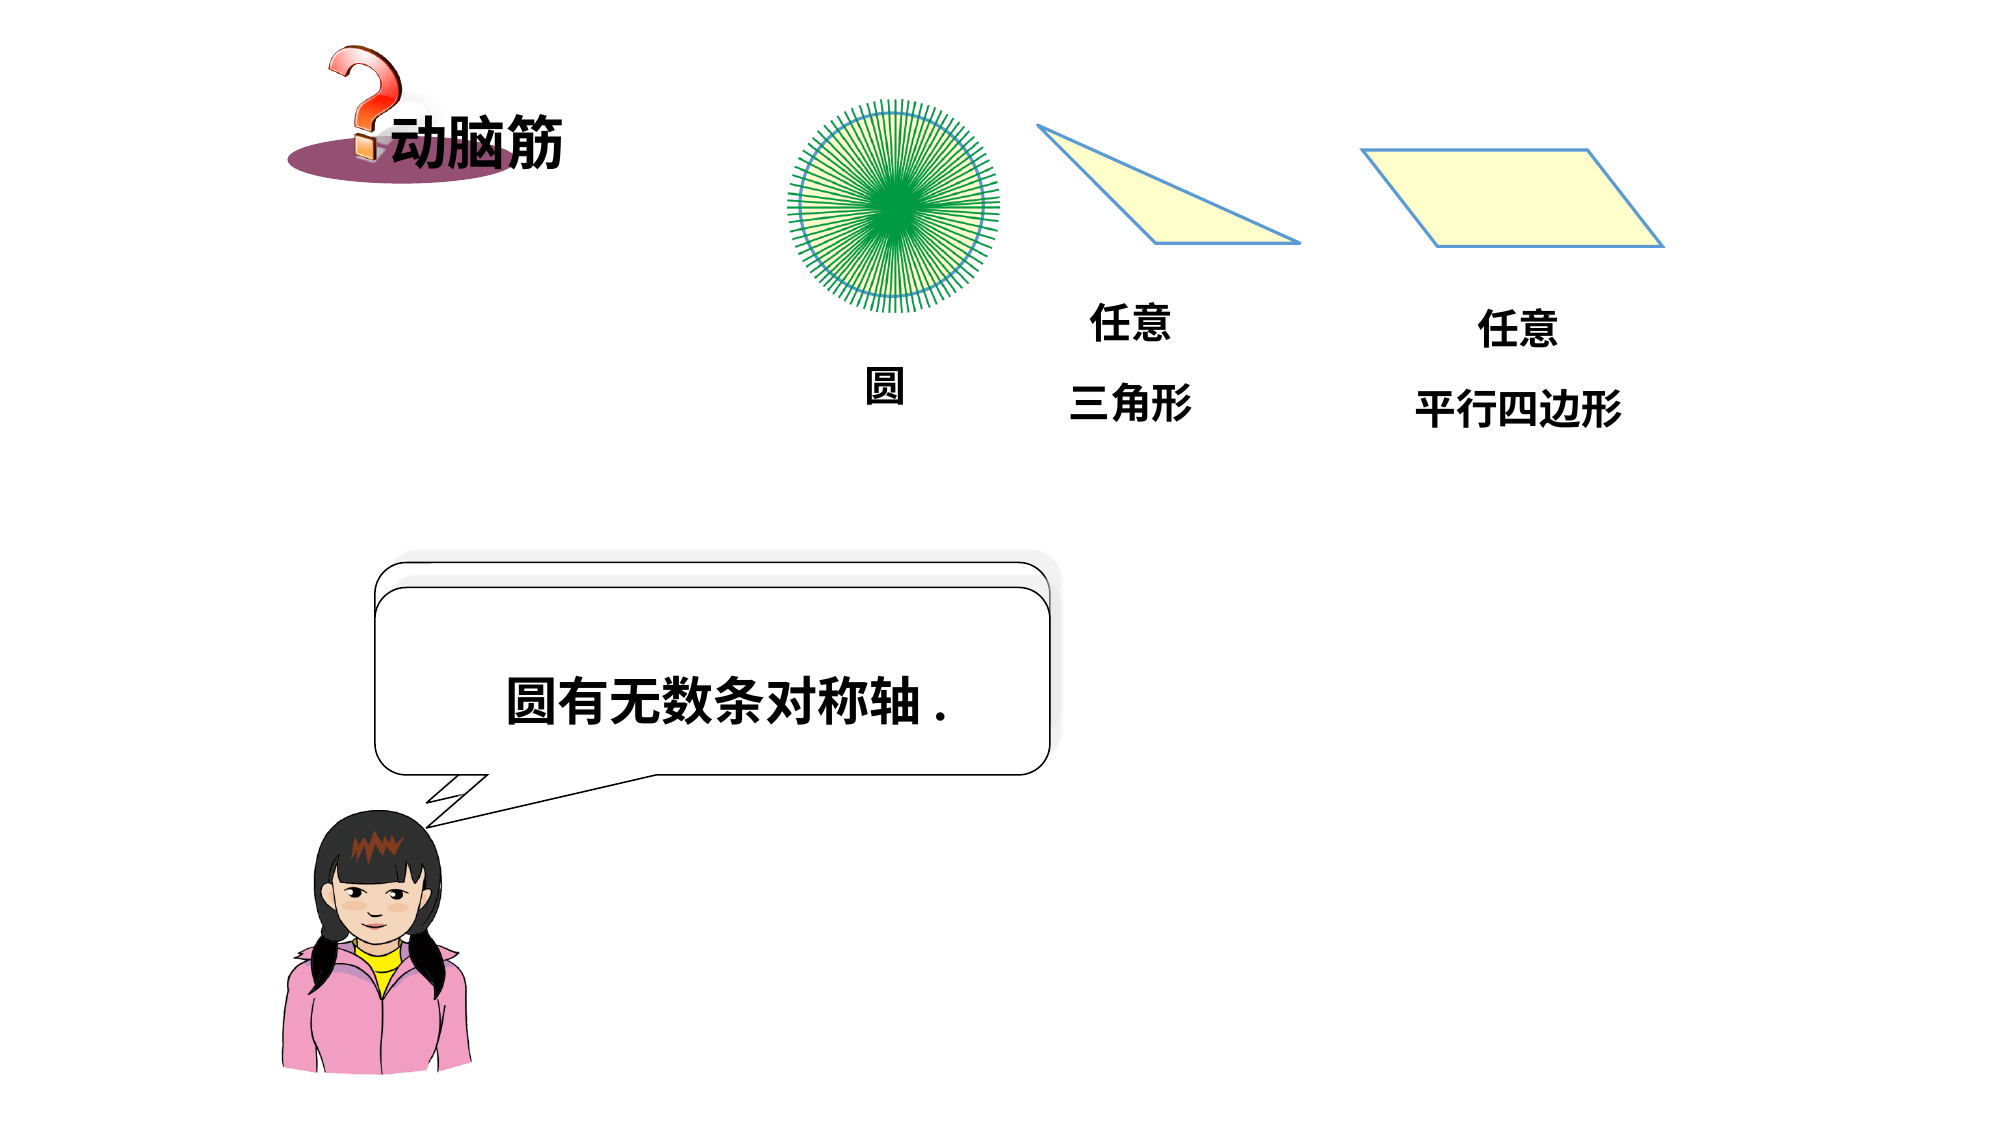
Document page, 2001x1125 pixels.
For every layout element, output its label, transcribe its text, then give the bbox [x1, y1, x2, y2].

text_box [1037, 124, 1663, 441]
text_box 任意三角形和任意平行四边形没有对称轴. [374, 562, 1045, 616]
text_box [287, 37, 616, 184]
text_box 任意三角形和任意平行四边形没有对称轴. [426, 775, 481, 804]
text_box 圆有无数条对称轴. [374, 587, 1050, 818]
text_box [787, 99, 1000, 418]
picture [274, 809, 472, 1075]
